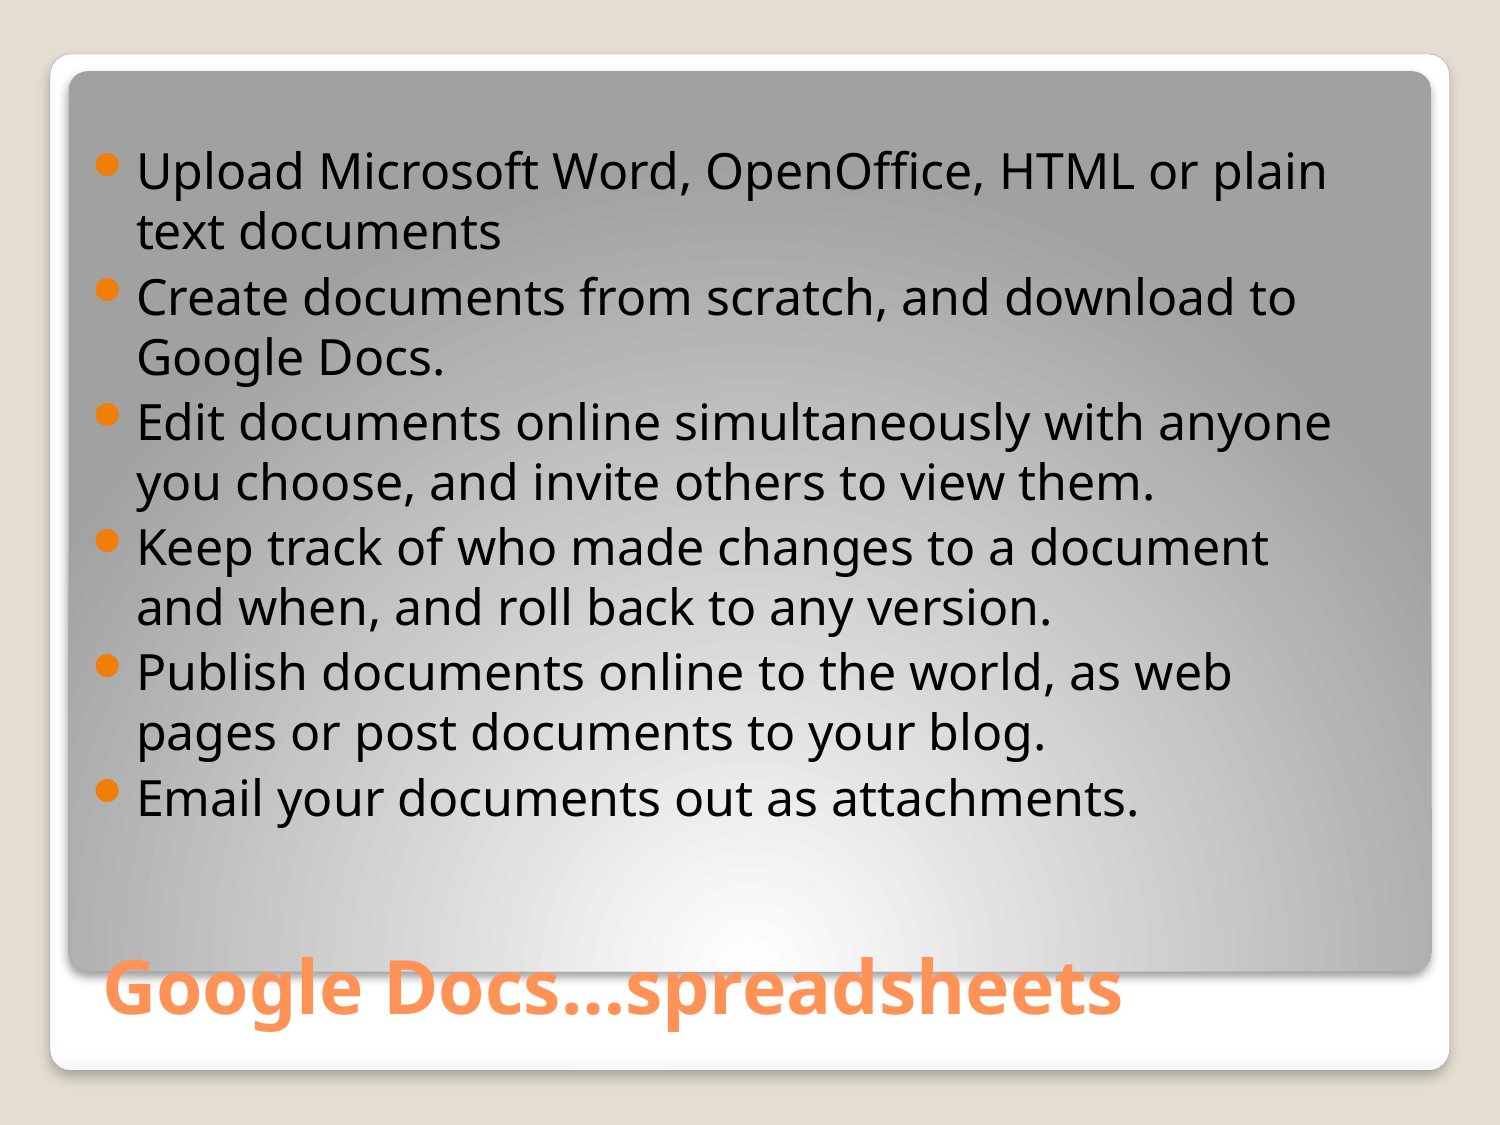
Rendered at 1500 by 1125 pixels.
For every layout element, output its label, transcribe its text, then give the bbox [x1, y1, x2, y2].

title Google Docs…spreadsheets [87, 862, 1425, 1038]
list Upload Microsoft Word, OpenOffice, HTML or plain text documents Create documents from scratch, and download to Google Docs. Edit documents online simultaneously with anyone you choose, and invite others to view them. Keep track of who made changes to a document and when, and roll back to any version. Publish documents online to the world, as web pages or post documents to your blog. Email your documents out as attachments. [62, 125, 1363, 950]
